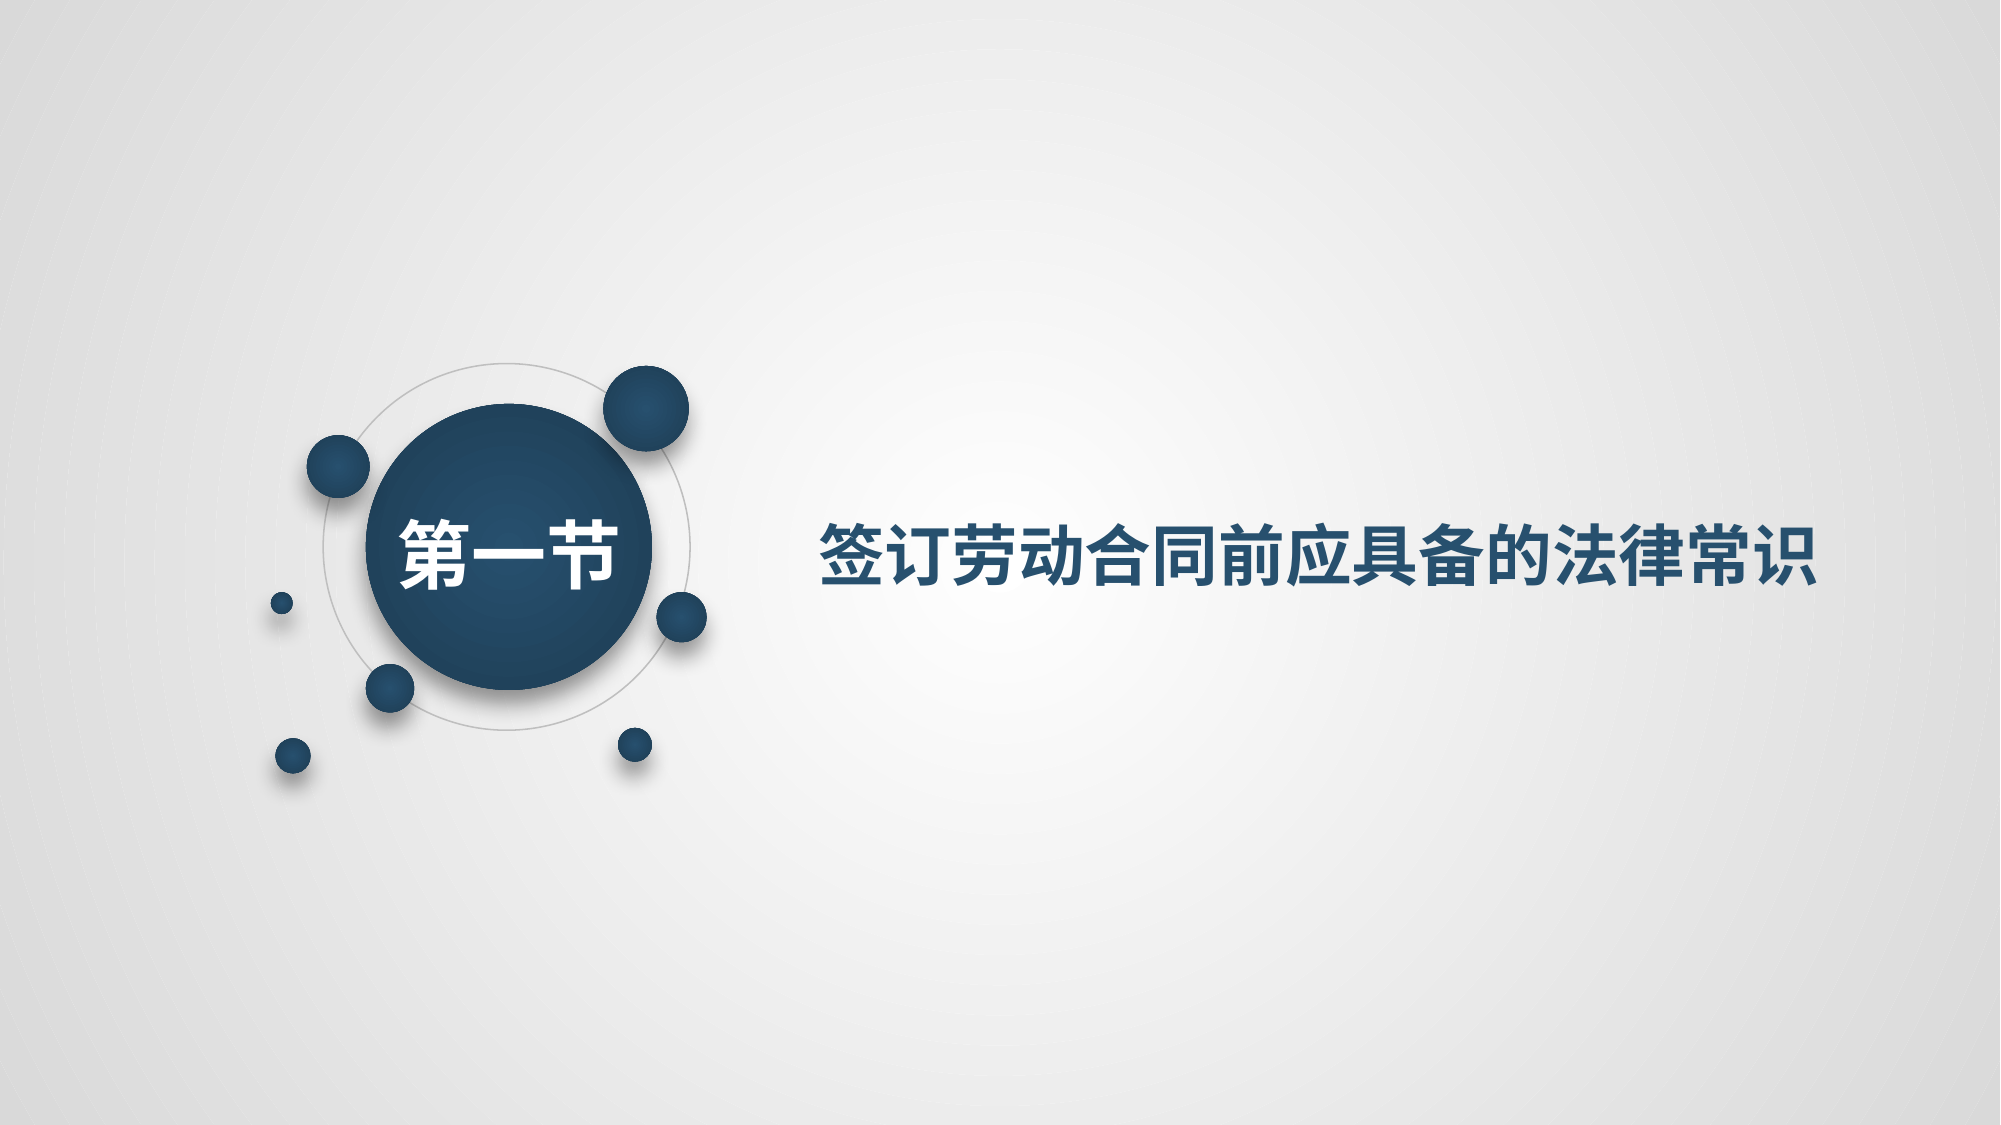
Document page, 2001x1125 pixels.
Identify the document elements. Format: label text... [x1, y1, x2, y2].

text_box [305, 434, 371, 499]
text_box 签订劳动合同前应具备的法律常识 [803, 506, 1835, 602]
text_box [646, 472, 692, 595]
text_box [617, 726, 653, 763]
text_box [269, 591, 294, 616]
text_box [602, 364, 690, 453]
text_box [364, 663, 416, 714]
text_box [274, 737, 312, 775]
text_box [655, 591, 708, 644]
text_box [322, 526, 384, 671]
text_box [356, 362, 601, 463]
text_box 第一节 [381, 501, 637, 606]
text_box [364, 402, 653, 691]
text_box [428, 649, 653, 732]
